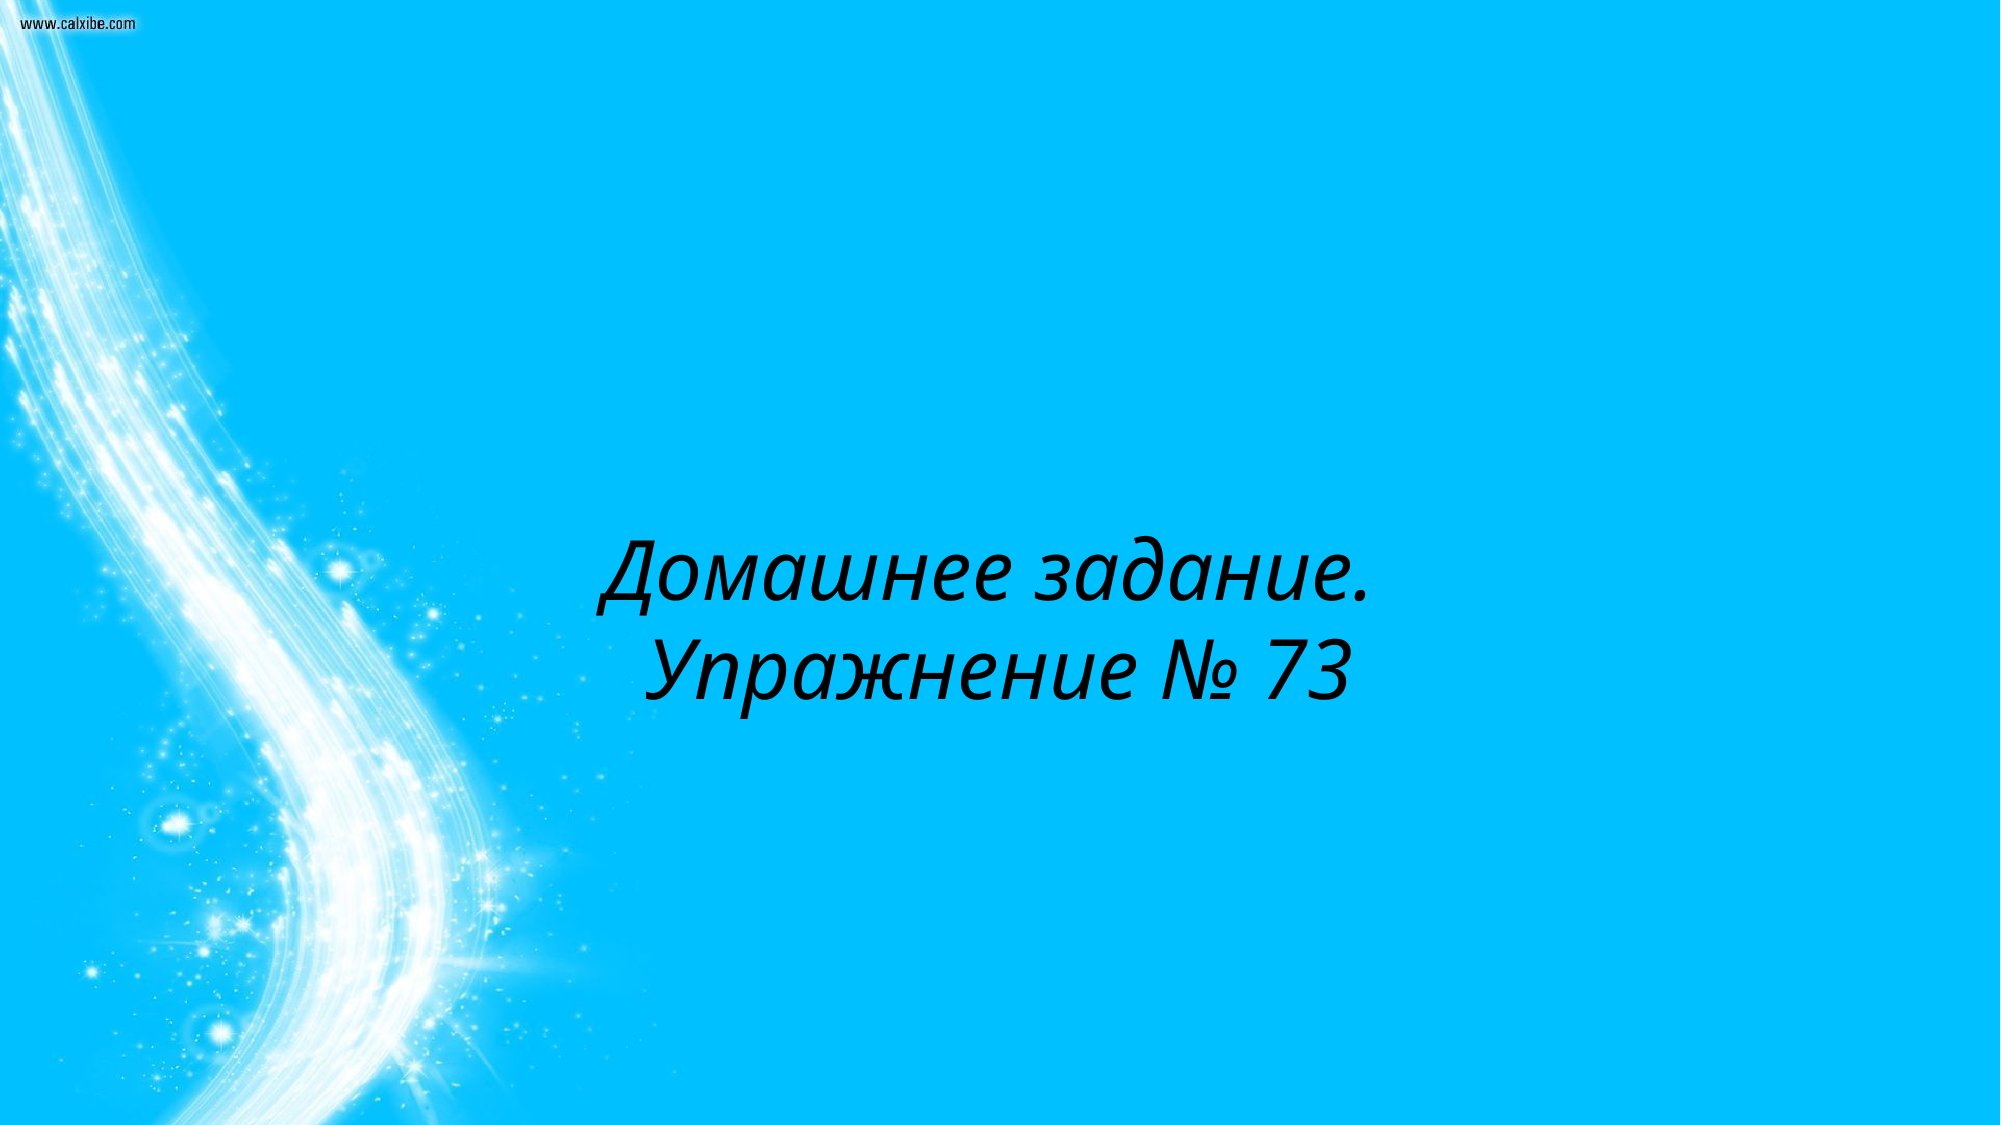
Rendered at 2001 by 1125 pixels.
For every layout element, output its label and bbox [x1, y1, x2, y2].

list [0, 0, 2000, 1125]
